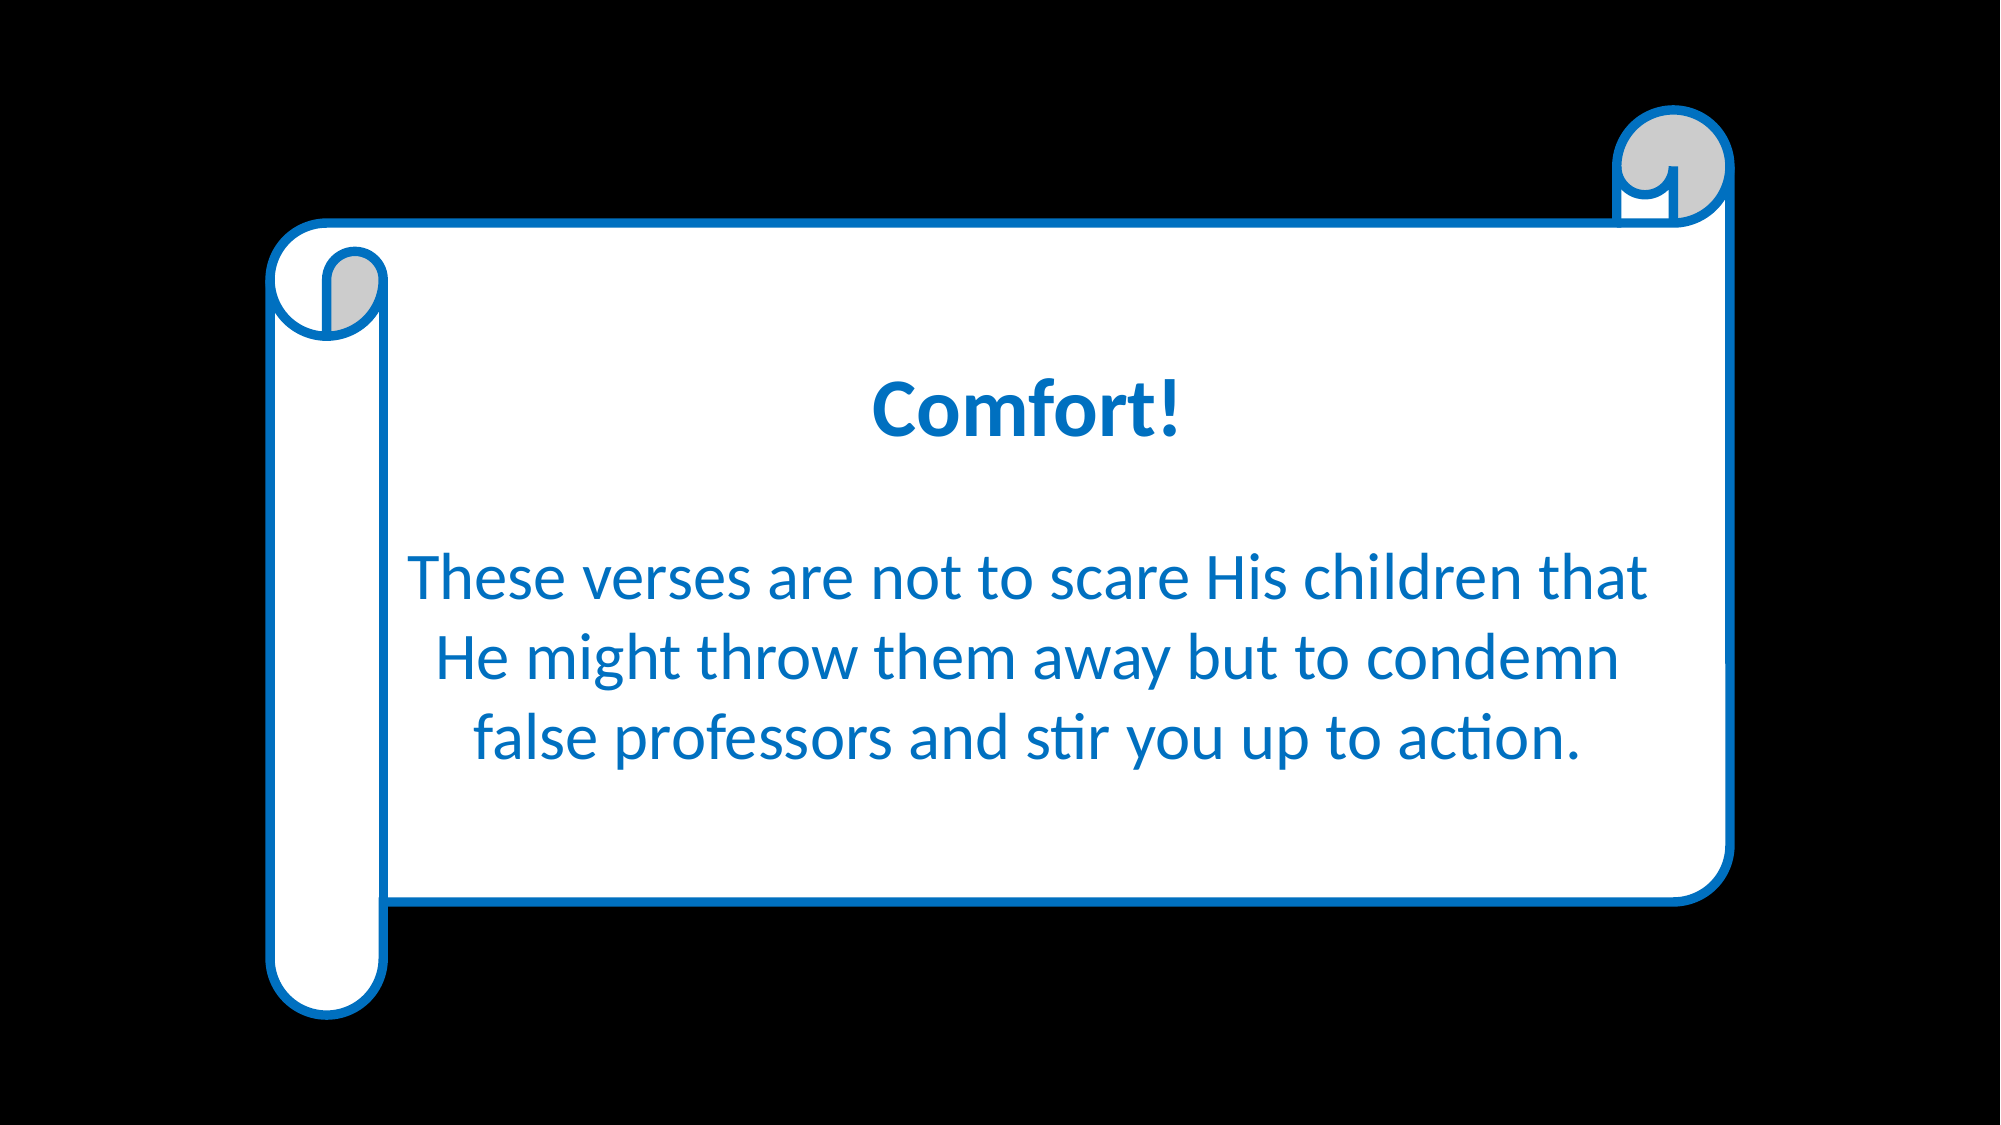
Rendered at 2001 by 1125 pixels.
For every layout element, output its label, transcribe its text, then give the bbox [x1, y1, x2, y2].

text_box Comfort! These verses are not to scare His children that He might throw them away but to condemn false professors and stir you up to action. [269, 108, 1731, 1017]
